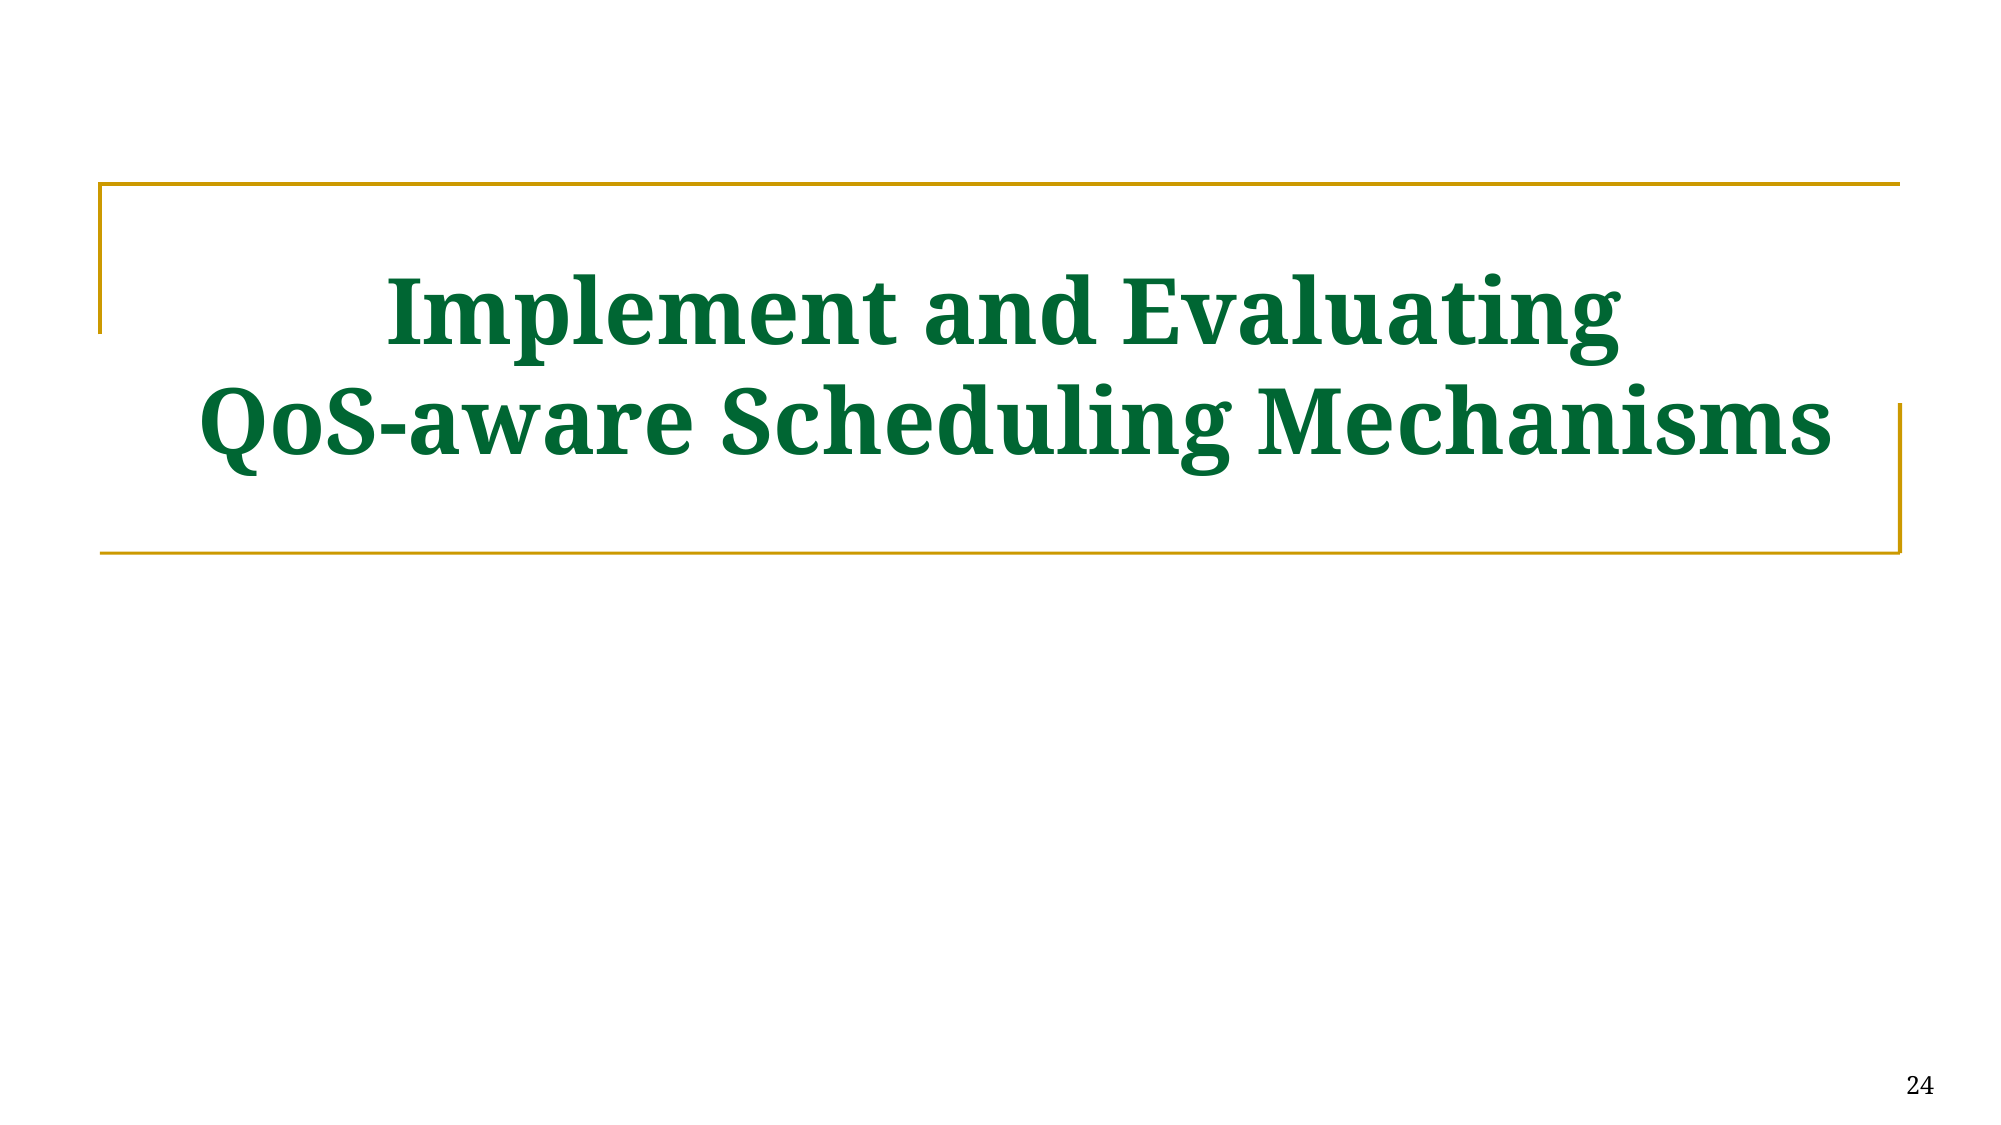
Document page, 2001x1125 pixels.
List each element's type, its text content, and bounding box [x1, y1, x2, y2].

title Implement and Evaluating QoS-aware Scheduling Mechanisms [150, 187, 1884, 538]
slide_number 24 [1482, 1036, 1950, 1112]
